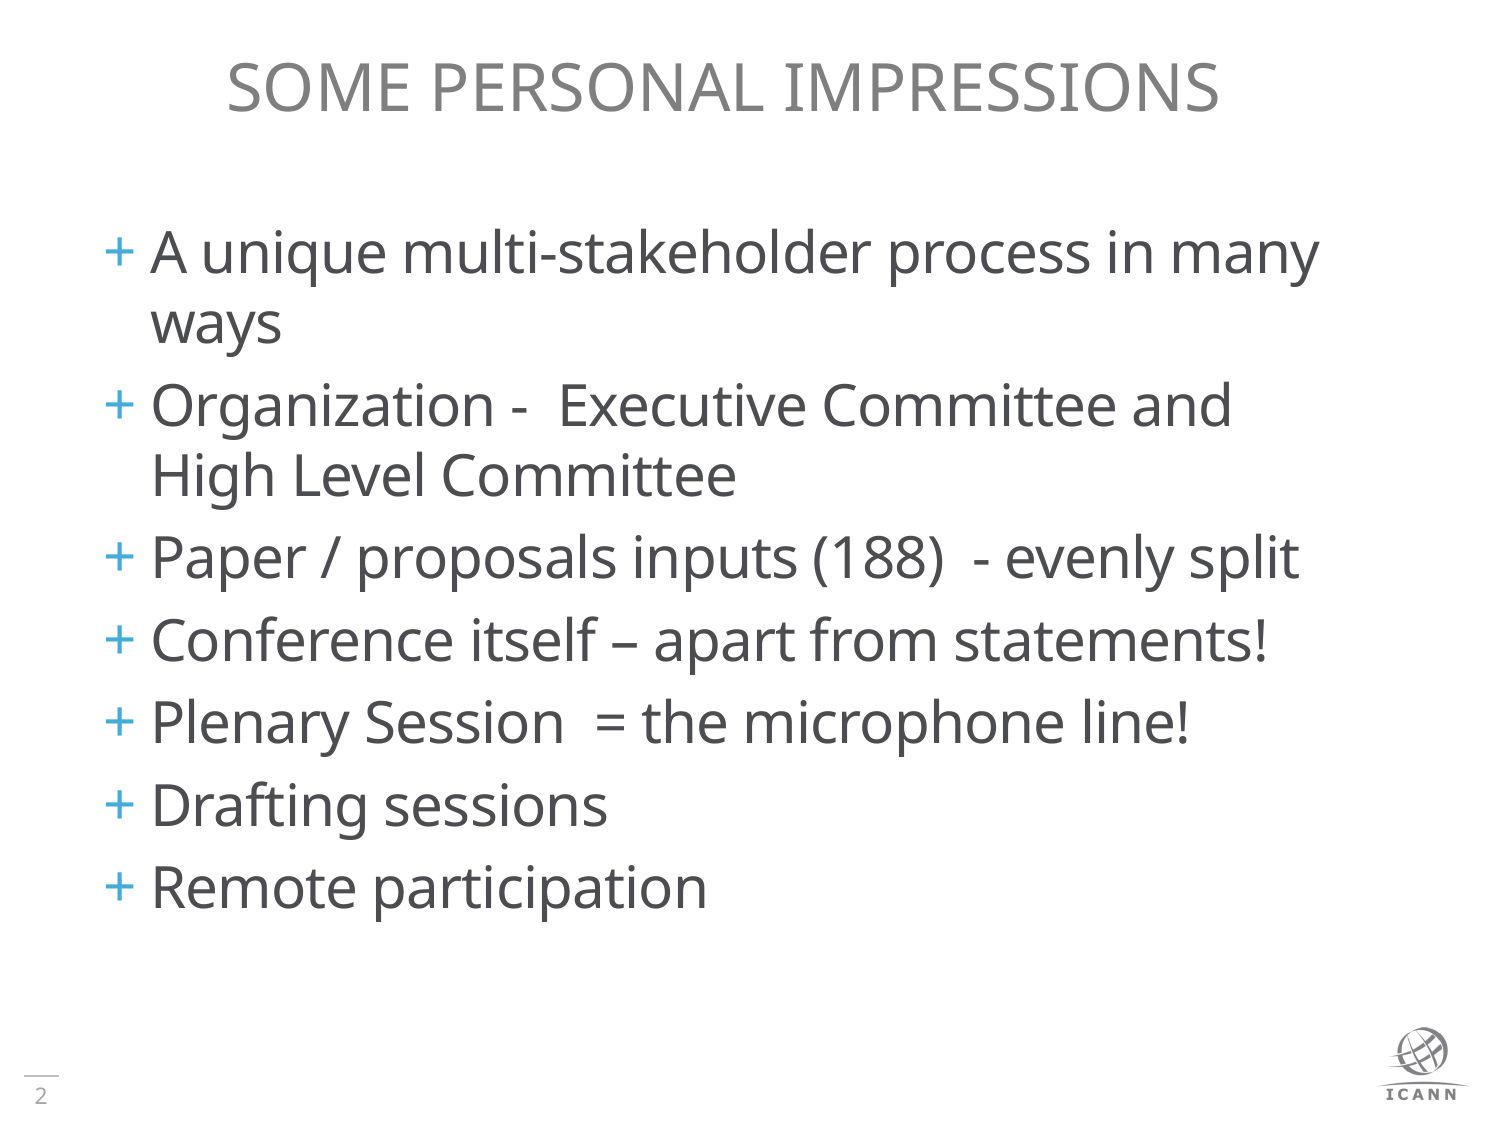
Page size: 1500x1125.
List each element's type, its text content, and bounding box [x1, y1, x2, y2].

picture [1377, 1027, 1470, 1100]
title SOME PERSONAL IMPRESSIONS [54, 52, 1412, 209]
text_box A unique multi-stakeholder process in many ways Organization - Executive Committee and High Level Committee Paper / proposals inputs (188) - evenly split Conference itself – apart from statements! Plenary Session = the microphone line! Drafting sessions Remote participation [50, 208, 1376, 1125]
